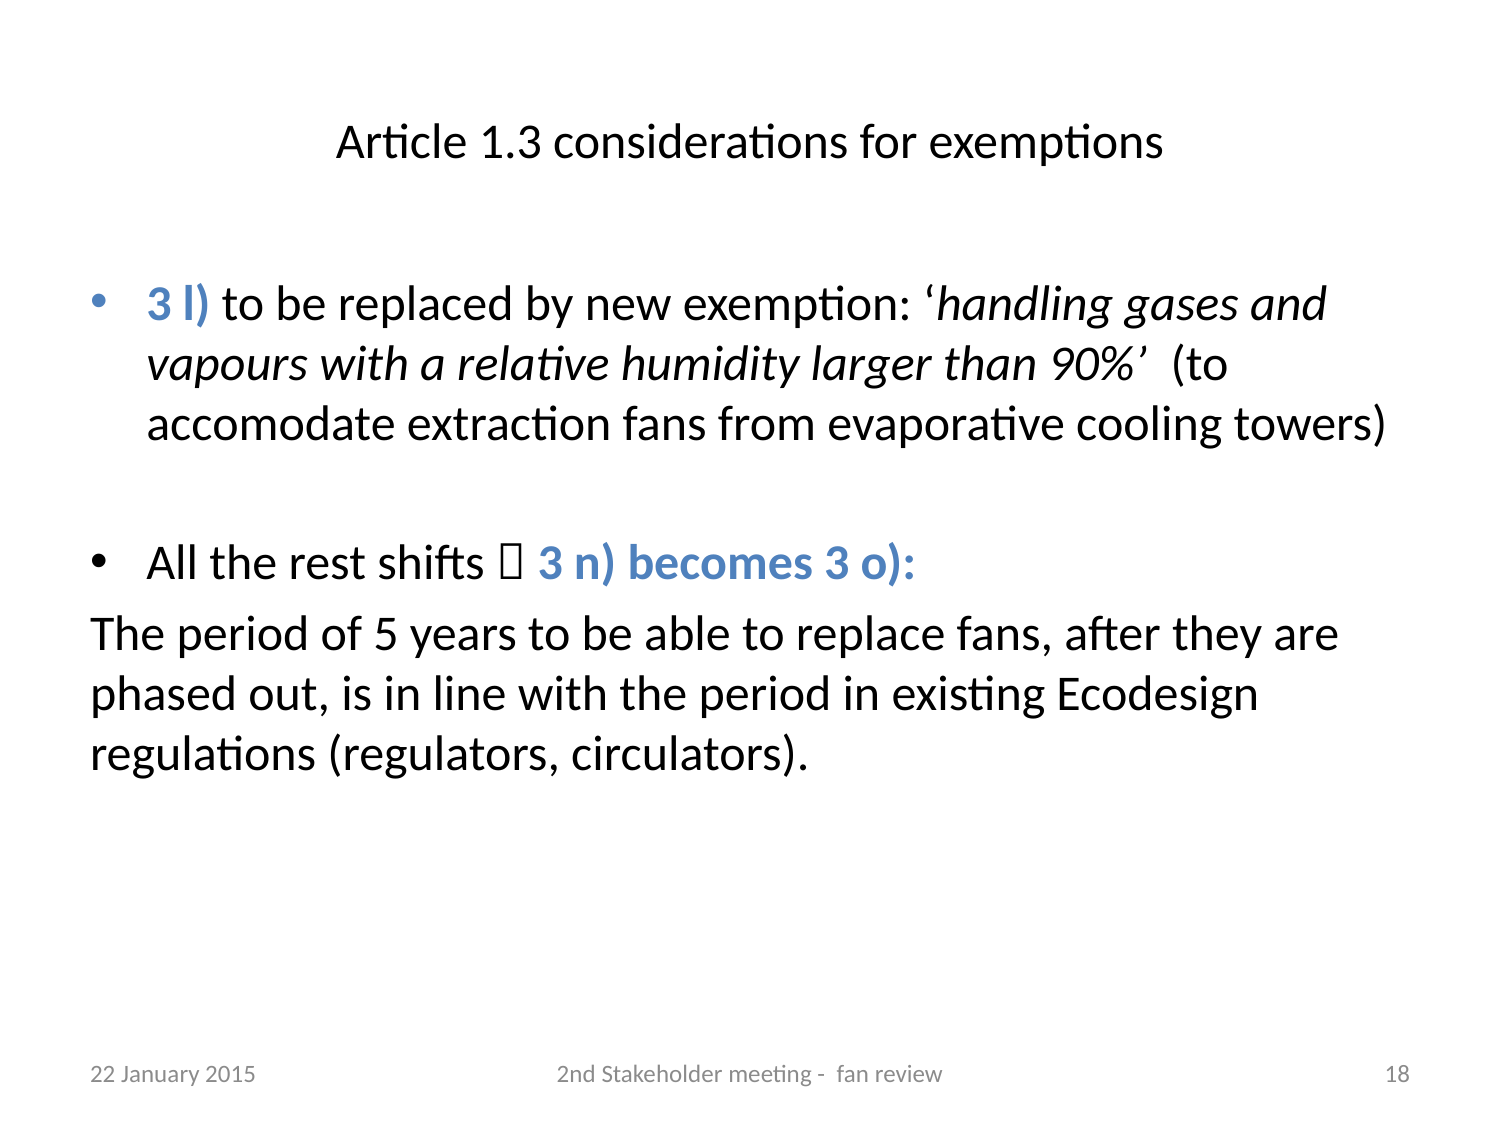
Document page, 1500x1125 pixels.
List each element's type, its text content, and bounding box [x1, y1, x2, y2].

slide_number 18 [1074, 1042, 1425, 1103]
title Article 1.3 considerations for exemptions [75, 45, 1425, 233]
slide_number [75, 1042, 425, 1103]
list 3 l) to be replaced by new exemption: ‘handling gases and vapours with a relative humidity larger than 90%’ (to accomodate extraction fans from evaporative cooling towers) All the rest shifts  3 n) becomes 3 o): The period of 5 years to be able to replace fans, after they are phased out, is in line with the period in existing Ecodesign regulations (regulators, circulators). [75, 262, 1425, 1005]
footer 2nd Stakeholder meeting - fan review [512, 1042, 988, 1103]
